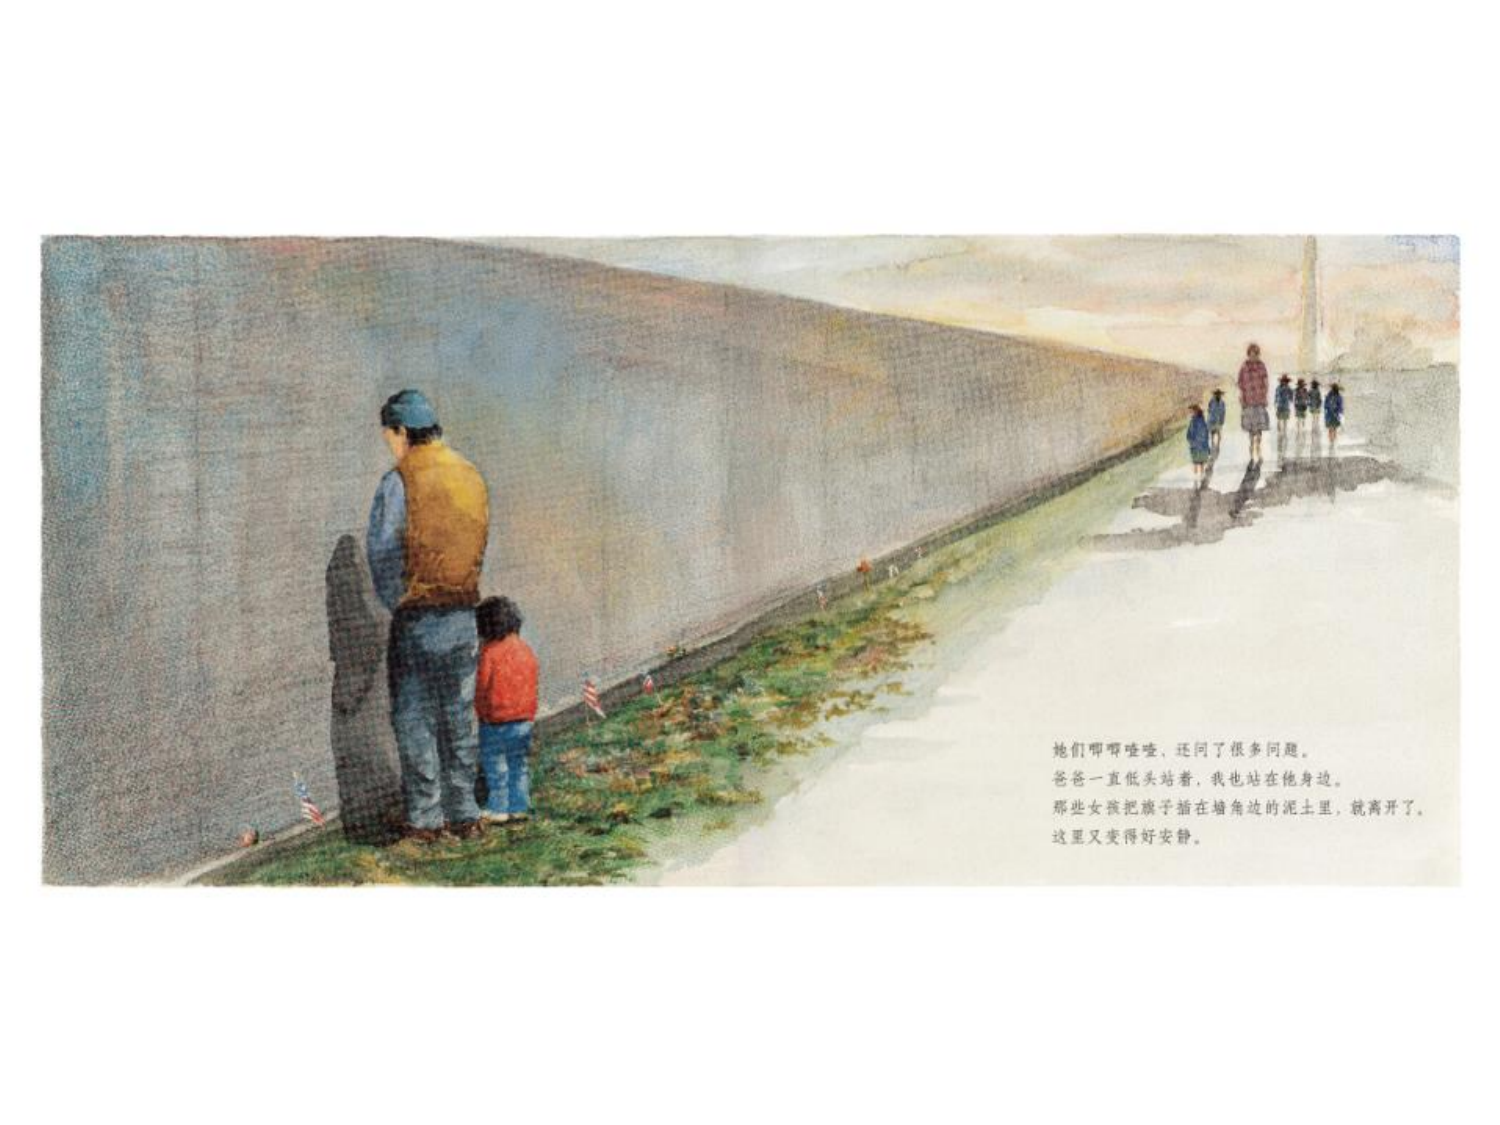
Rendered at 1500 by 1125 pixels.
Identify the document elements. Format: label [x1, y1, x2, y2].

picture [0, 196, 1500, 929]
